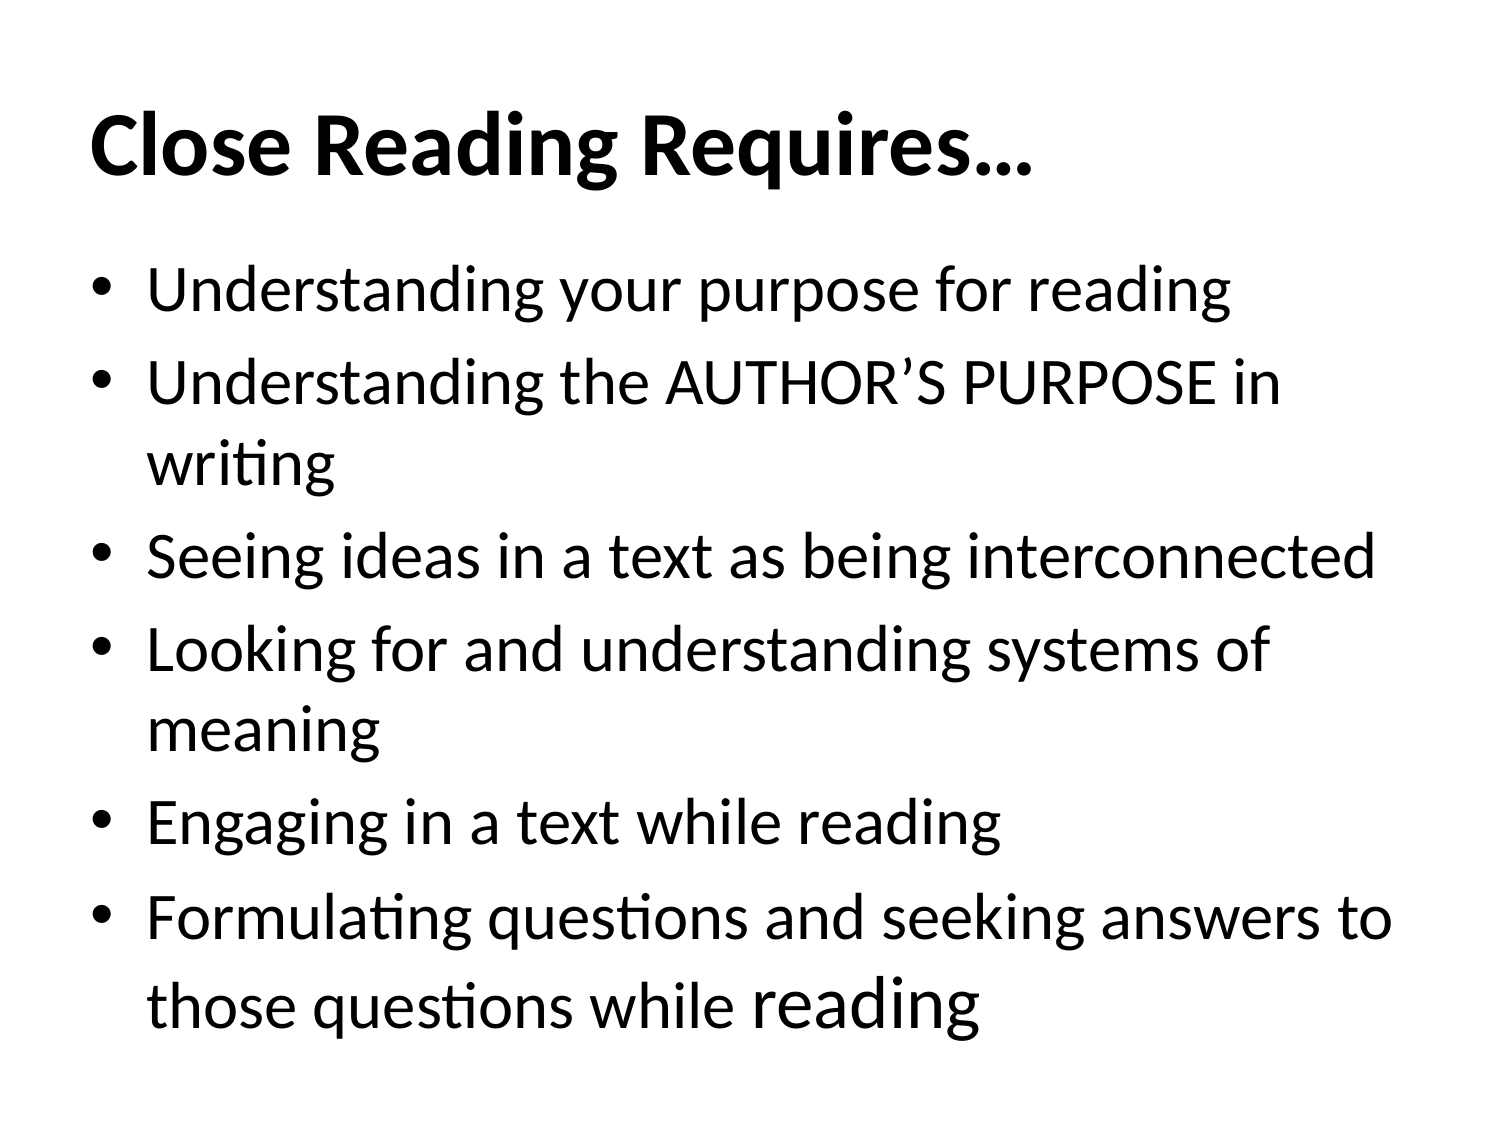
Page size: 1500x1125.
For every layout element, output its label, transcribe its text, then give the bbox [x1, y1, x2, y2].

list Understanding your purpose for reading Understanding the AUTHOR’S PURPOSE in writing Seeing ideas in a text as being interconnected Looking for and understanding systems of meaning Engaging in a text while reading Formulating questions and seeking answers to those questions while reading [75, 237, 1425, 980]
title Close Reading Requires… [75, 45, 1425, 233]
